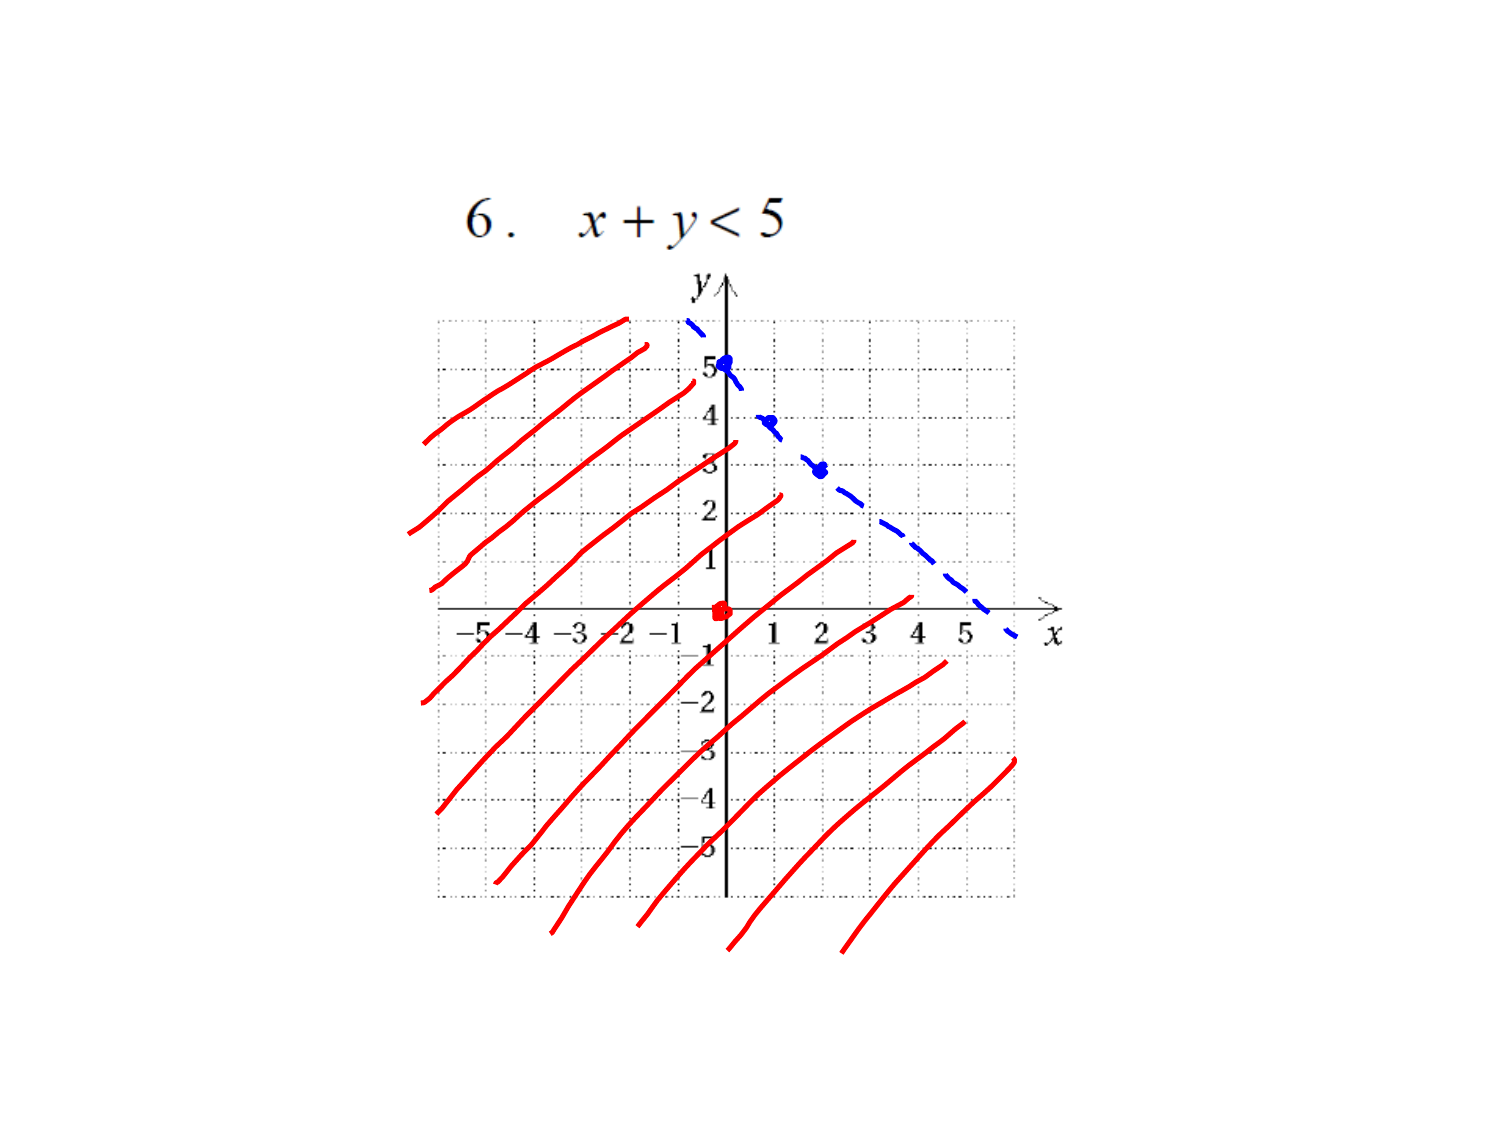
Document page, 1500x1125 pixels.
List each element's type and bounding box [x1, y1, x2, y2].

text_box [408, 318, 1015, 954]
picture [409, 178, 1091, 947]
